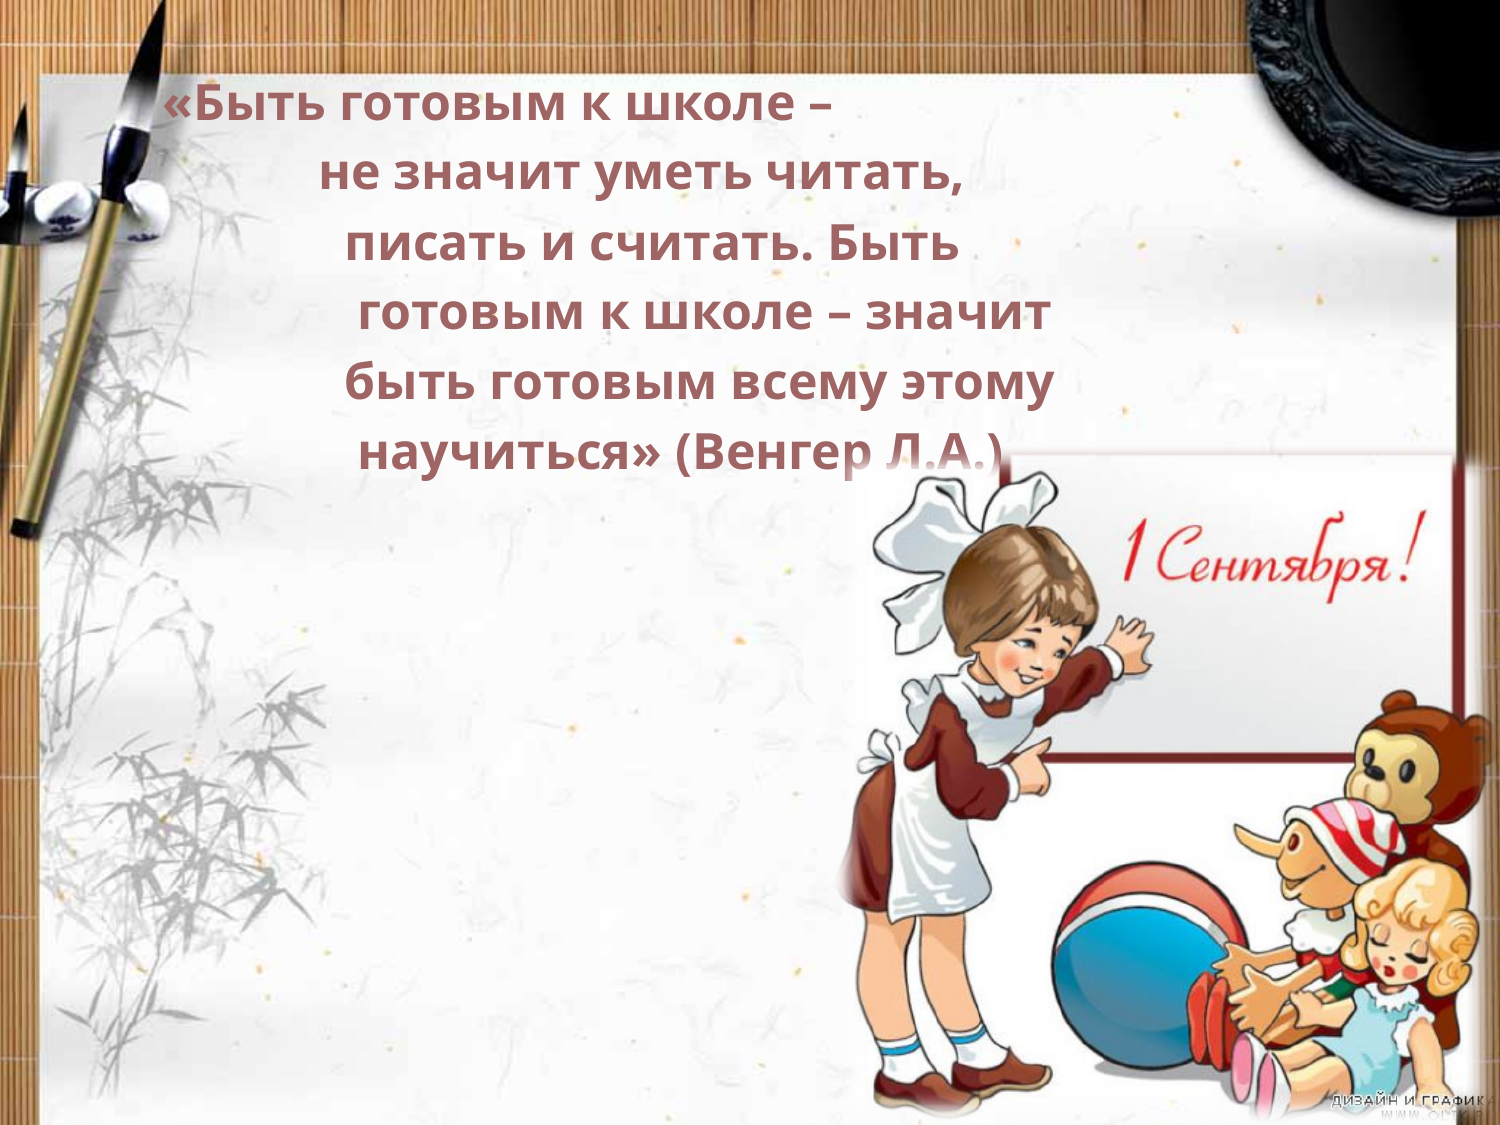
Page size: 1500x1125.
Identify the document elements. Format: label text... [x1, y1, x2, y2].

list «Быть готовым к школе – не значит уметь читать, писать и считать. Быть готовым к школе – значит быть готовым всему этому научиться» (Венгер Л.А.) [147, 66, 1423, 546]
picture [0, 0, 1500, 1125]
